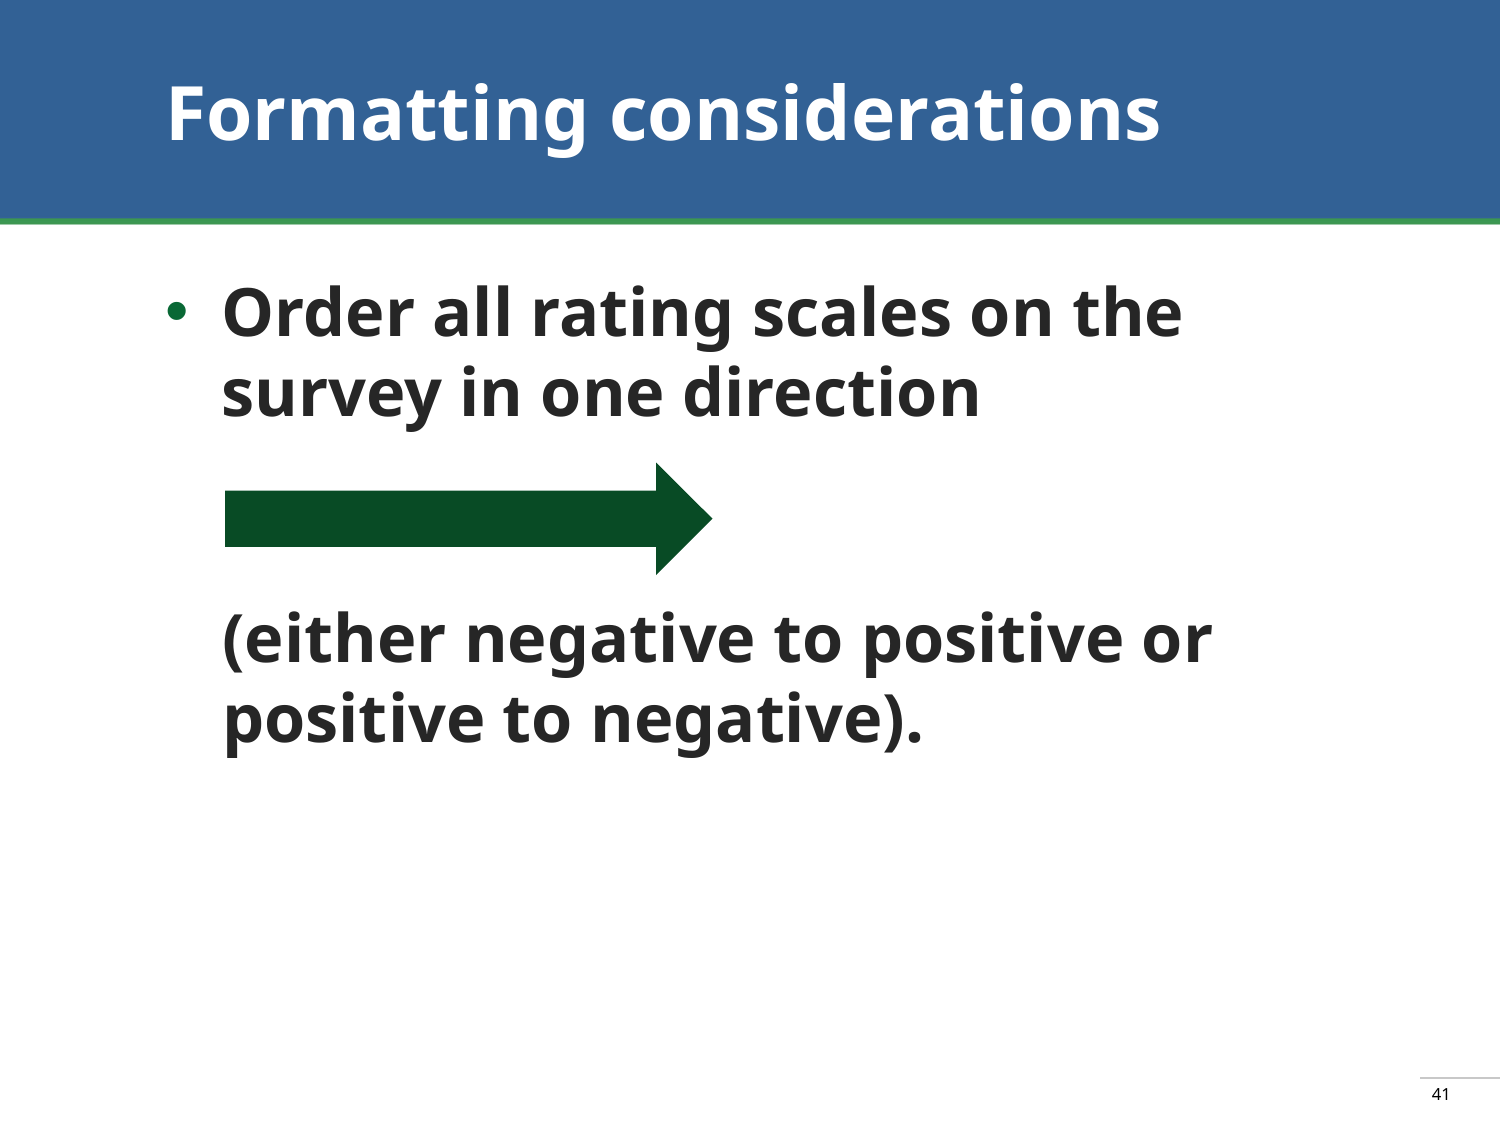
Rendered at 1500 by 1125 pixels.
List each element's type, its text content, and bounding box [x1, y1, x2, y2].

slide_number 41 [1431, 1085, 1458, 1106]
list Order all rating scales on the survey in one direction (either negative to positive or positive to negative). [150, 262, 1350, 1005]
title Formatting considerations [150, 0, 1350, 221]
text_box [225, 462, 713, 576]
picture [0, 0, 1500, 1125]
